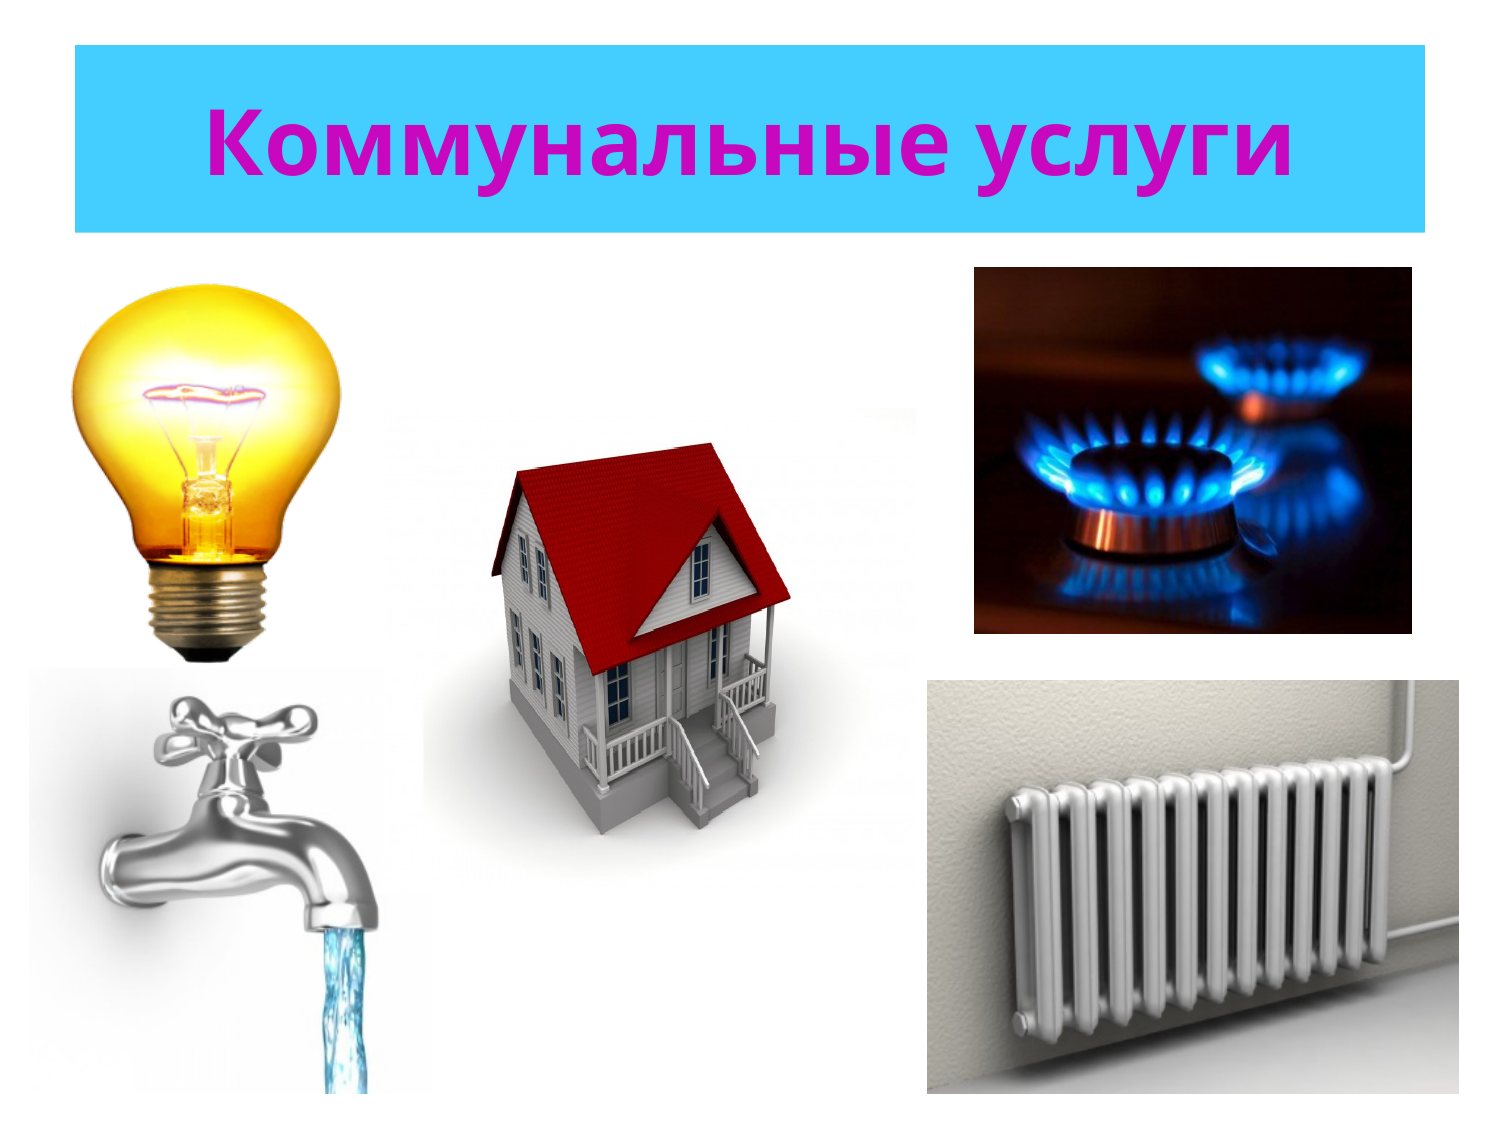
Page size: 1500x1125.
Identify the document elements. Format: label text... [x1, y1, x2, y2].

picture [29, 278, 916, 1095]
picture [926, 680, 1459, 1095]
title Коммунальные услуги [75, 45, 1425, 233]
picture [974, 266, 1412, 634]
